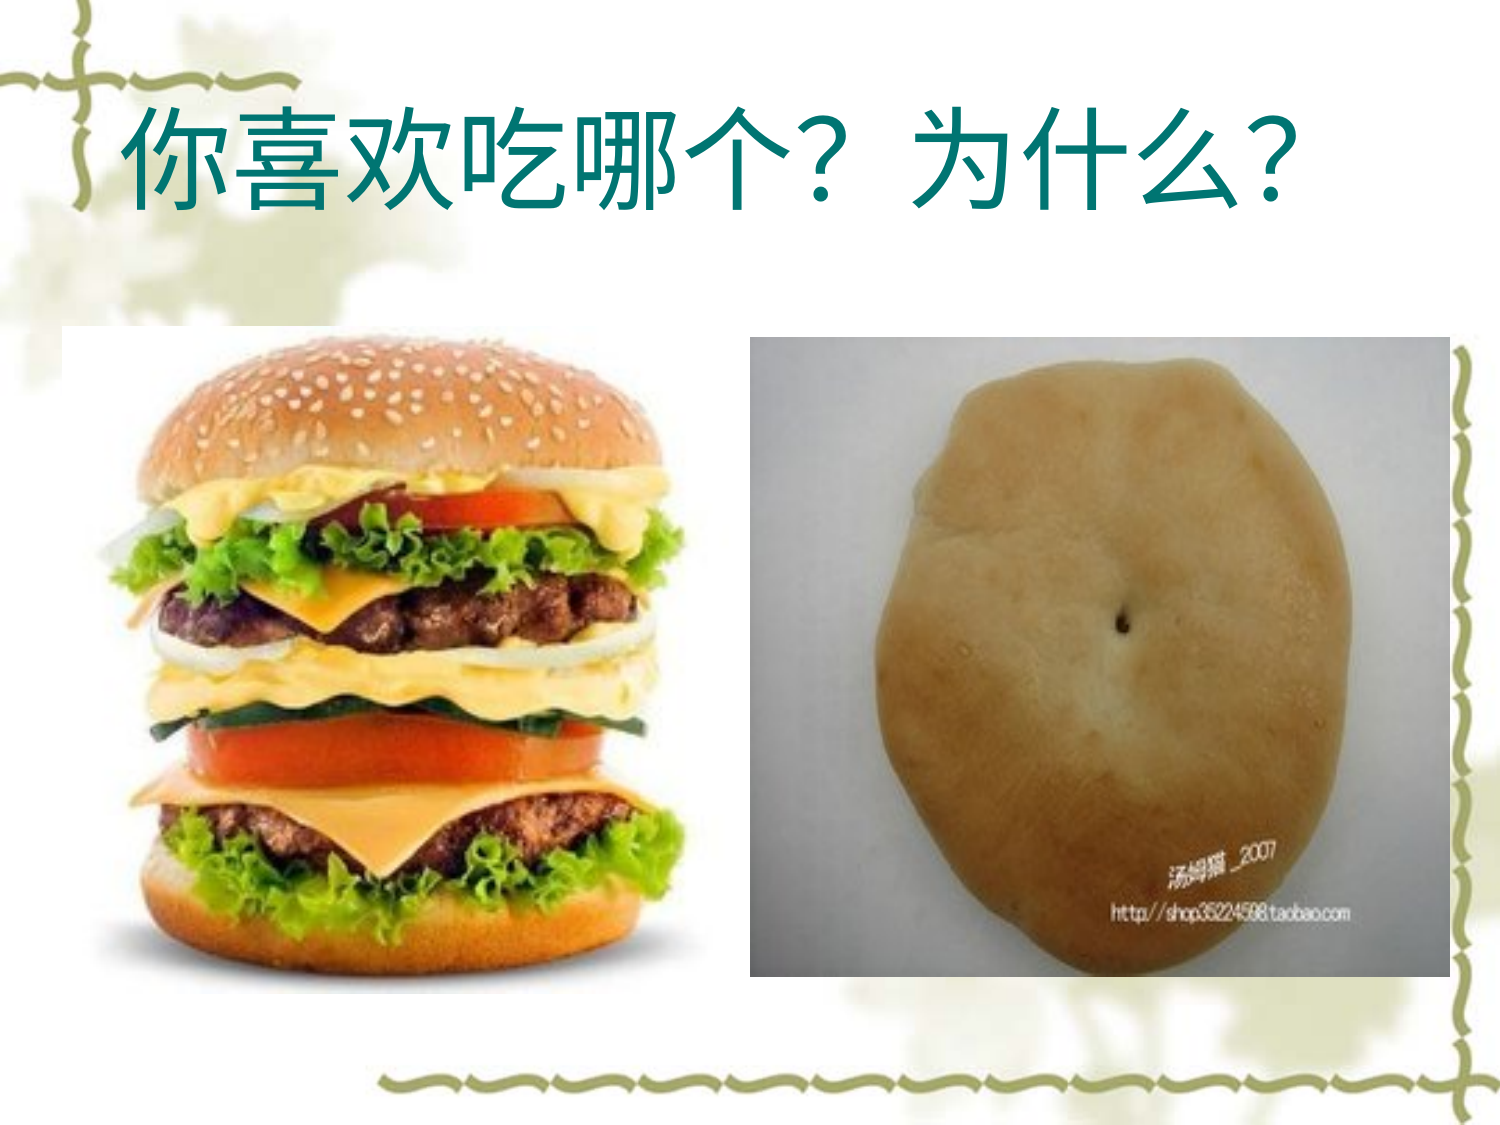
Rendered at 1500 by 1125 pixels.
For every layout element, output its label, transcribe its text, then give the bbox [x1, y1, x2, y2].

picture [0, 0, 1500, 1125]
title 你喜欢吃哪个？为什么？ [37, 62, 1439, 251]
